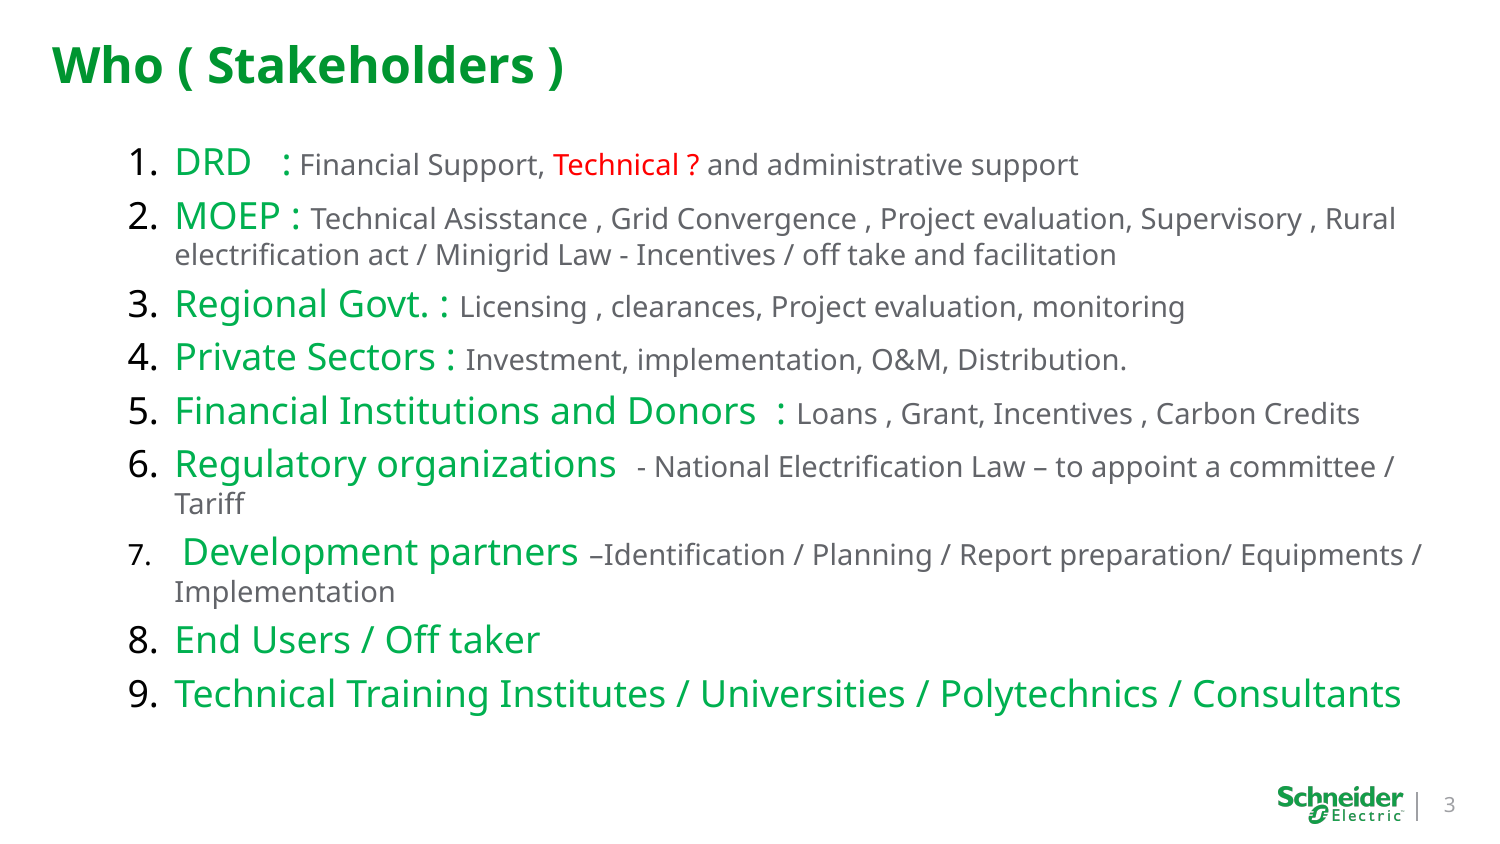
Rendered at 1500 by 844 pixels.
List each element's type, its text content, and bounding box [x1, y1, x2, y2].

title Who ( Stakeholders ) [52, 31, 1448, 101]
slide_number 3 [1417, 789, 1483, 822]
picture [1278, 786, 1412, 824]
list DRD : Financial Support, Technical ? and administrative support MOEP : Technical Asisstance , Grid Convergence , Project evaluation, Supervisory , Rural electrification act / Minigrid Law - Incentives / off take and facilitation Regional Govt. : Licensing , clearances, Project evaluation, monitoring Private Sectors : Investment, implementation, O&M, Distribution. Financial Institutions and Donors : Loans , Grant, Incentives , Carbon Credits Regulatory organizations - National Electrification Law – to appoint a committee / Tariff Development partners –Identification / Planning / Report preparation/ Equipments / Implementation End Users / Off taker Technical Training Institutes / Universities / Polytechnics / Consultants [52, 138, 1448, 750]
